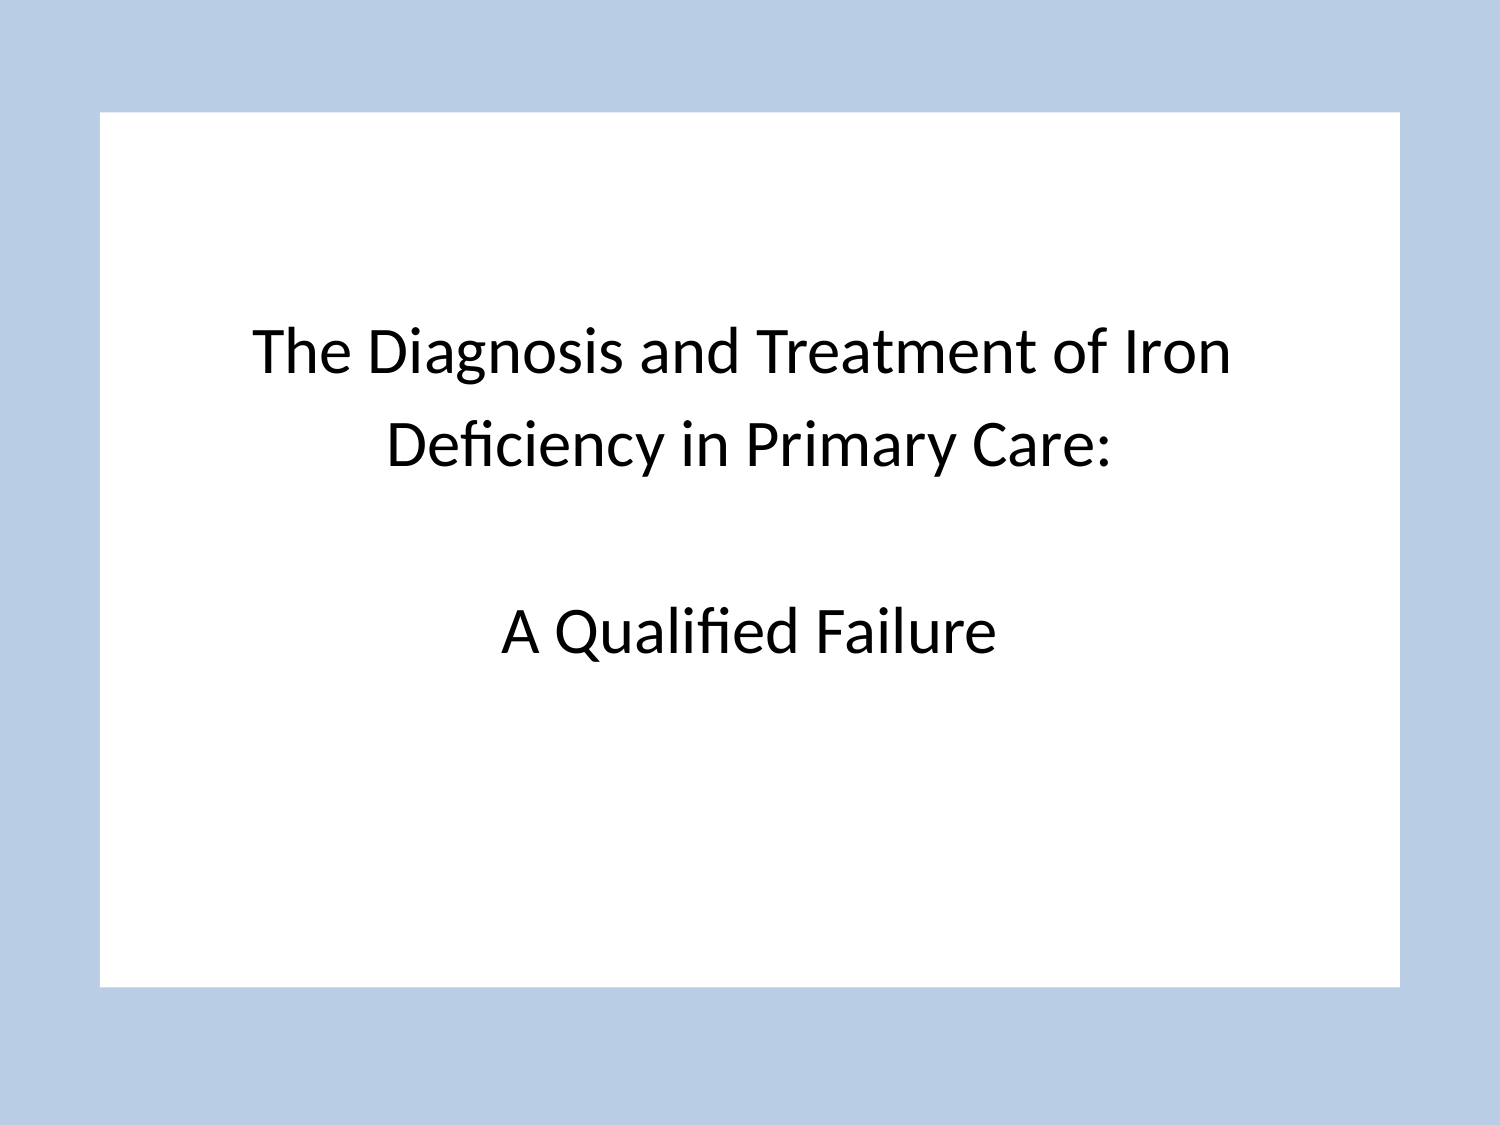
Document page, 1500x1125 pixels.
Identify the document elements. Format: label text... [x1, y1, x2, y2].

subtitle The Diagnosis and Treatment of Iron Deficiency in Primary Care: A Qualified Failure [99, 112, 1400, 988]
